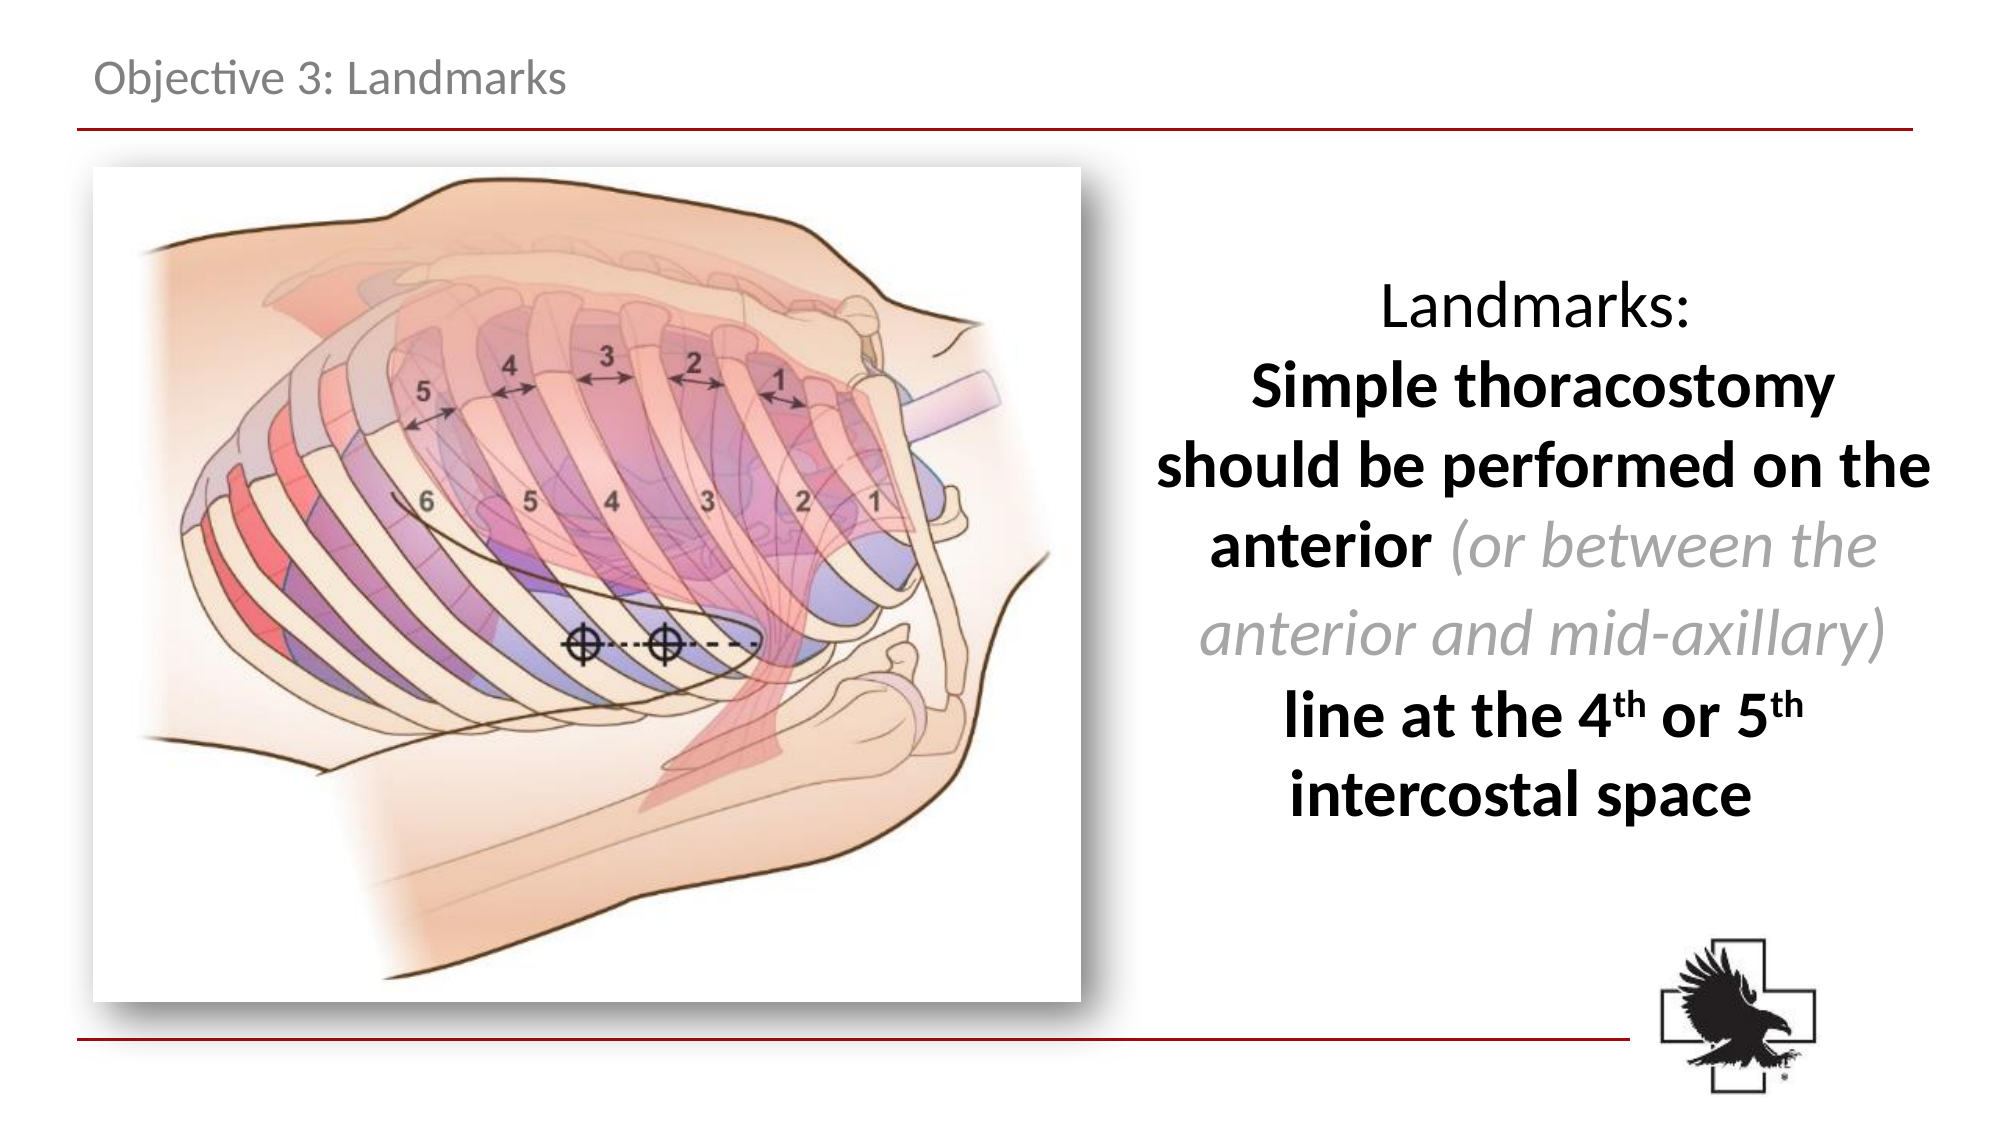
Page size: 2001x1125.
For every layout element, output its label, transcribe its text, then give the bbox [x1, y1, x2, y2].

text_box Objective 3: Landmarks [78, 36, 589, 112]
text_box Landmarks: Simple thoracostomy should be performed on the anterior (or between the anterior and mid-axillary) line at the 4th or 5th intercostal space [1138, 253, 1950, 838]
picture [1658, 934, 1821, 1098]
picture [93, 167, 1081, 1002]
